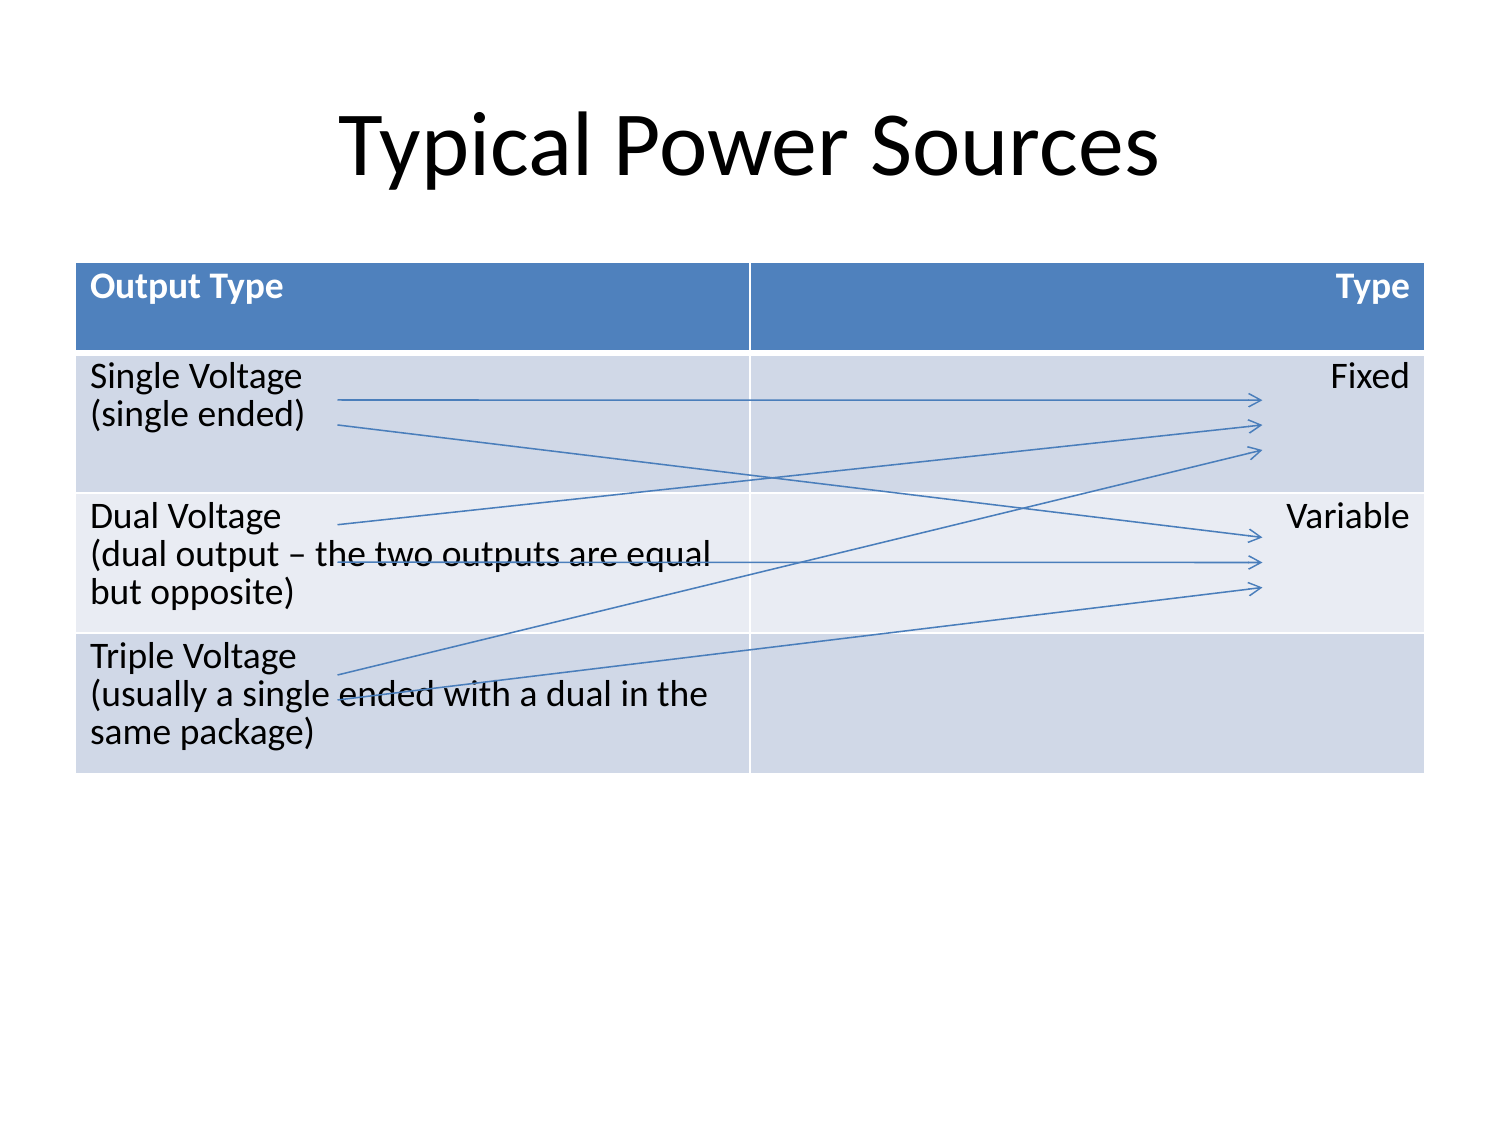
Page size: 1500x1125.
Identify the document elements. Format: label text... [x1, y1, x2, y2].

table_cell [751, 634, 1424, 773]
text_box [337, 449, 1263, 676]
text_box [337, 682, 1263, 701]
table_cell Variable [1266, 494, 1424, 632]
title Typical Power Sources [75, 45, 1425, 233]
table_cell Triple Voltage (usually a single ended with a dual in the same package) [76, 634, 749, 773]
table_cell Fixed [751, 356, 1424, 492]
table_cell Dual Voltage (dual output – the two outputs are equal but opposite) [76, 494, 332, 632]
table_header Type [751, 263, 1424, 350]
table_header Output Type [76, 263, 749, 350]
table_cell Single Voltage (single ended) [76, 356, 749, 492]
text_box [337, 424, 1263, 449]
